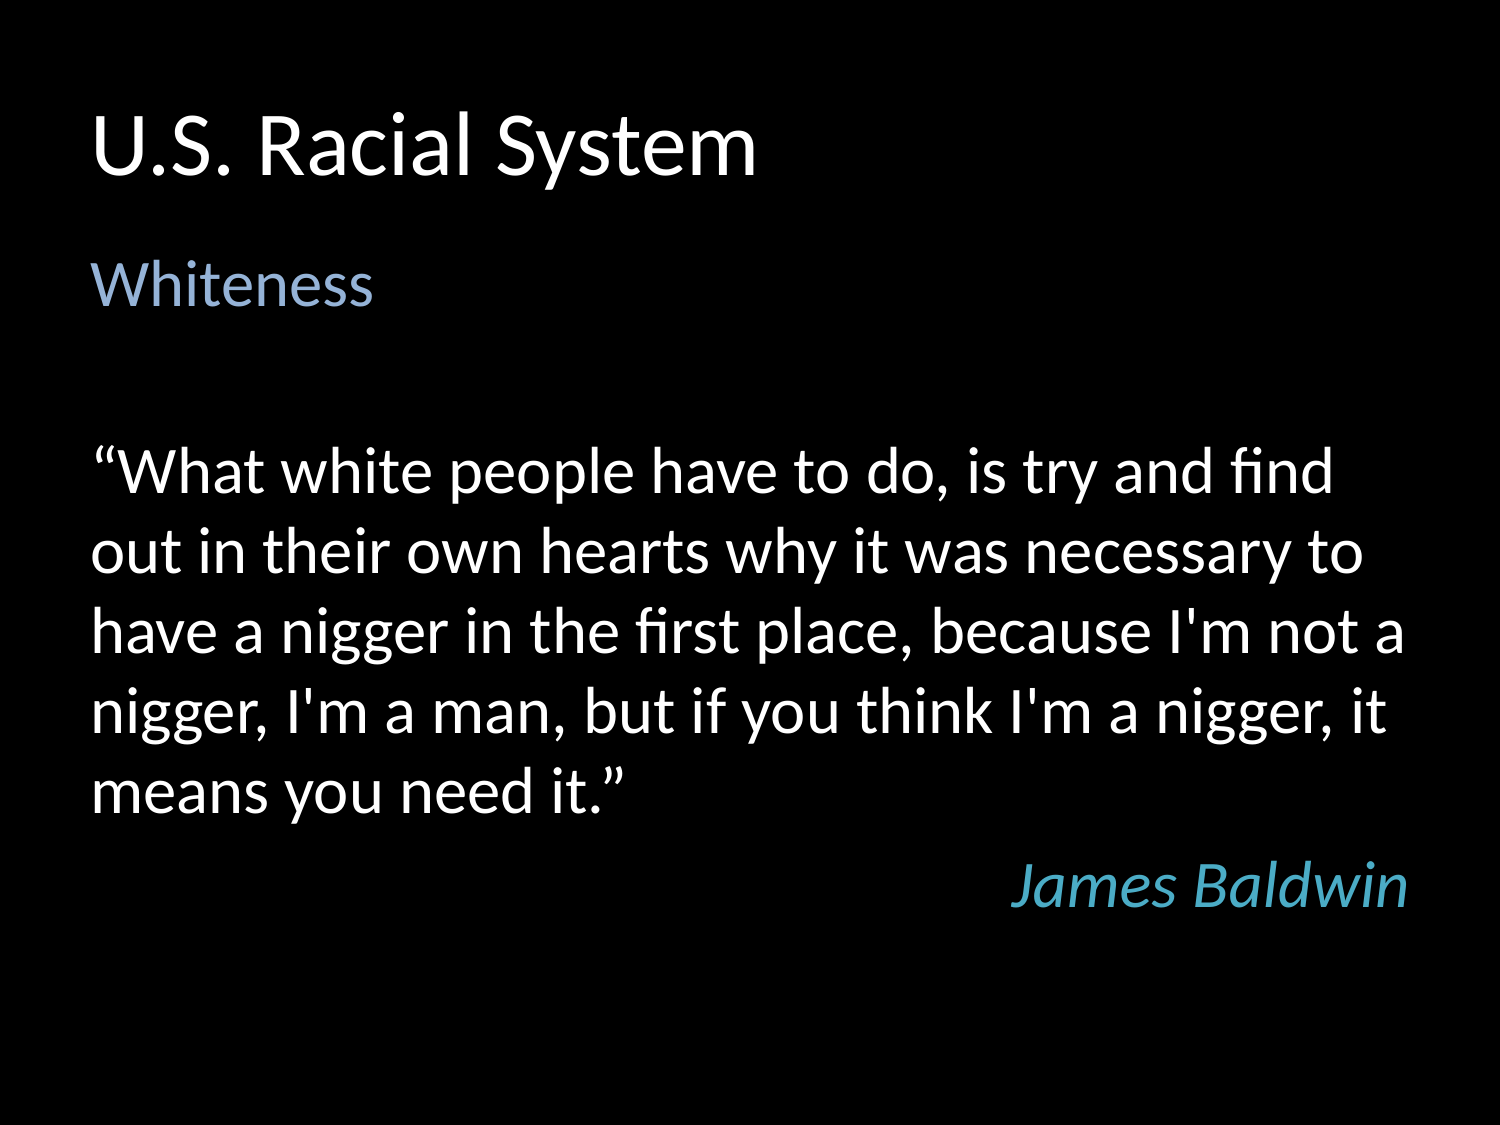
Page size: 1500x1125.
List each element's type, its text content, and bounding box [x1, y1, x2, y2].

list Whiteness “What white people have to do, is try and find out in their own hearts why it was necessary to have a nigger in the first place, because I'm not a nigger, I'm a man, but if you think I'm a nigger, it means you need it.” James Baldwin [75, 232, 1425, 1050]
title U.S. Racial System [75, 45, 1425, 232]
